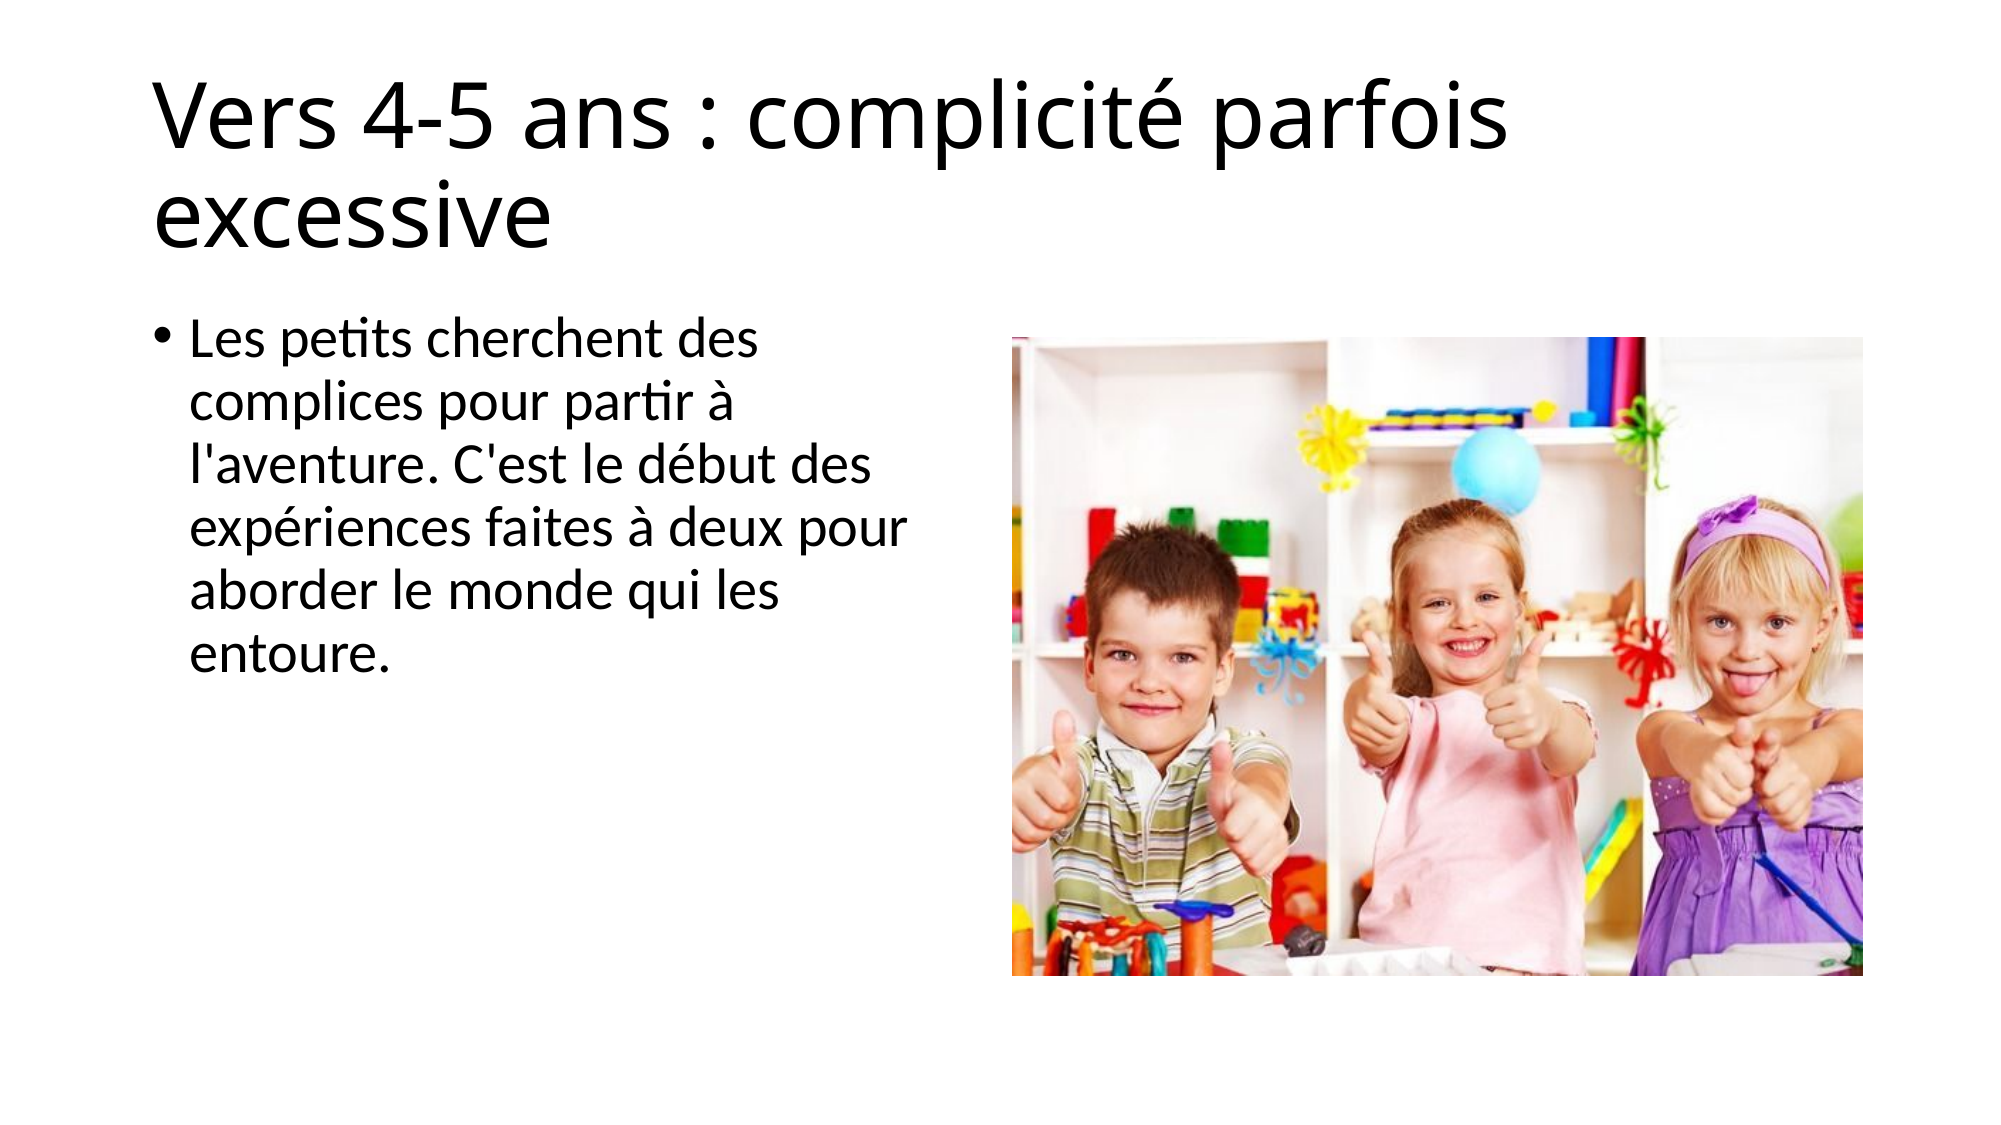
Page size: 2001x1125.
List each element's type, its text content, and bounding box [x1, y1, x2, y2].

list Les petits cherchent des complices pour partir à l'aventure. C'est le début des expériences faites à deux pour aborder le monde qui les entoure. [137, 299, 988, 1014]
title Vers 4-5 ans : complicité parfois excessive [137, 59, 1863, 278]
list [1012, 337, 1863, 976]
